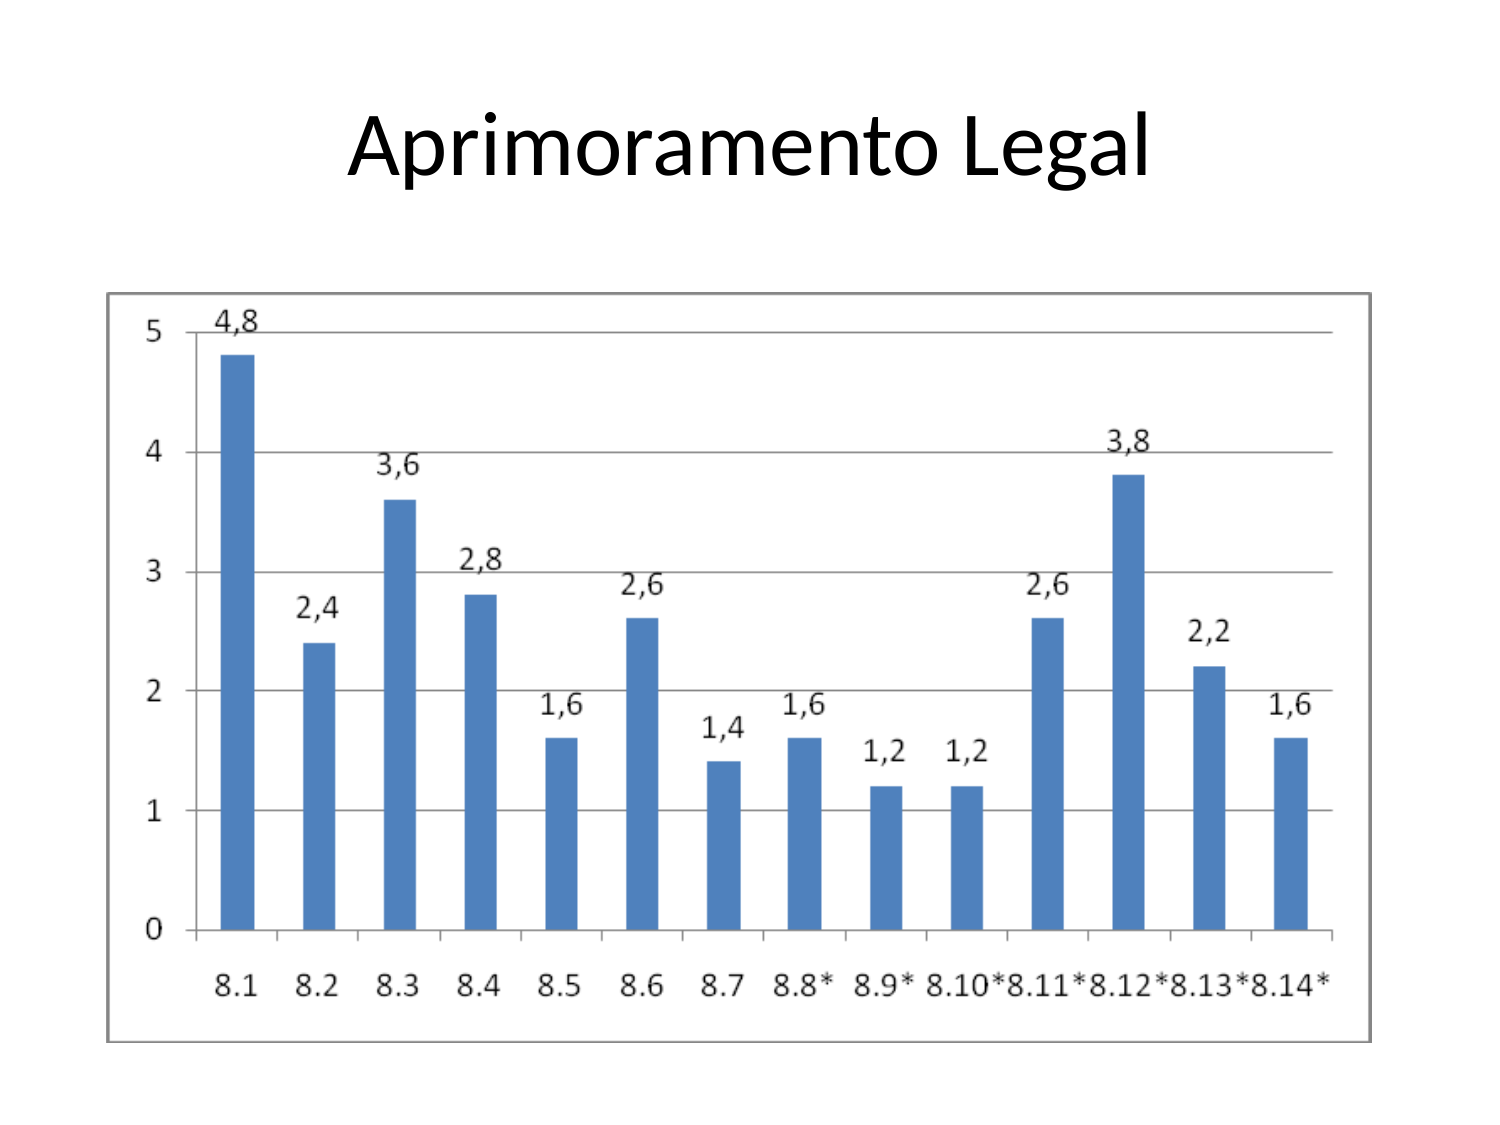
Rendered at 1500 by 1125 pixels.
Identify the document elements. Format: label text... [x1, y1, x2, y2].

title Aprimoramento Legal [75, 45, 1425, 233]
picture [105, 292, 1372, 1043]
